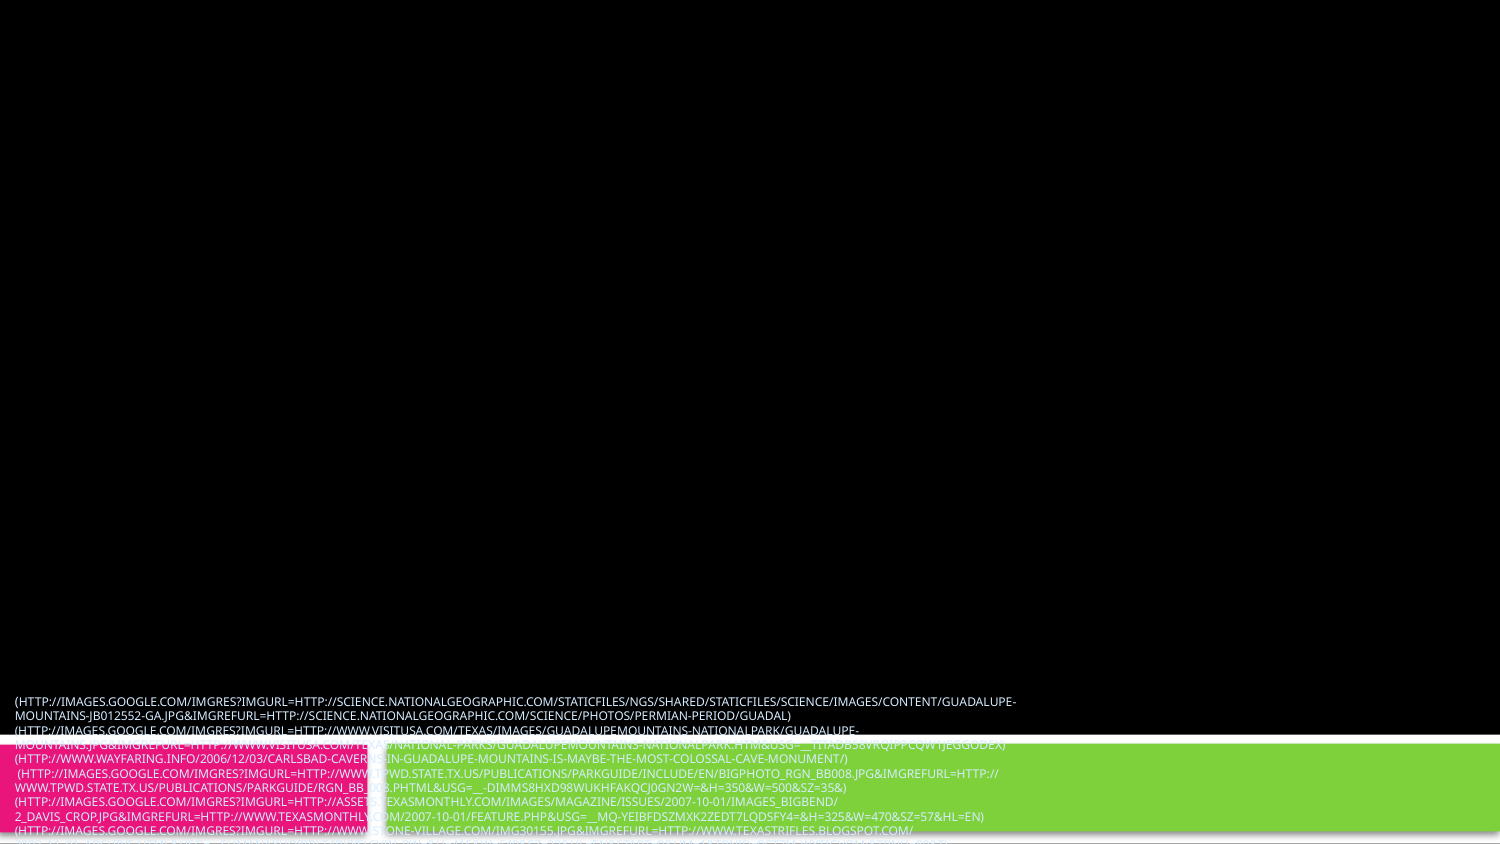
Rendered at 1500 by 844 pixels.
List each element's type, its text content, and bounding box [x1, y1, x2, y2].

title (http://images.google.com/imgres?imgurl=http://science.nationalgeographic.com/staticfiles/NGS/Shared/StaticFiles/Science/Images/Content/guadalupe-mountains-jb012552-ga.jpg&imgrefurl=http://science.nationalgeographic.com/science/photos/permian-period/guadal) (http://images.google.com/imgres?imgurl=http://www.visitusa.com/texas/images/guadalupemountains-nationalpark/guadalupe-mountains.jpg&imgrefurl=http://www.visitusa.com/texas/national-parks/guadalupemountains-nationalpark.htm&usg=__tITadB58vRQIPpcqw1JegGoDex) (http://www.wayfaring.info/2006/12/03/carlsbad-caverns-in-guadalupe-mountains-is-maybe-the-most-colossal-cave-monument/) (http://images.google.com/imgres?imgurl=http://www.tpwd.state.tx.us/publications/parkguide/include/en/bigphoto_rgn_bb008.jpg&imgrefurl=http://www.tpwd.state.tx.us/publications/parkguide/rgn_bb_008.phtml&usg=__-DImms8hXd98wUKhfAKqCj0gN2w=&h=350&w=500&sz=35&) (http://images.google.com/imgres?imgurl=http://assets.texasmonthly.com/images/magazine/issues/2007-10-01/images_bigbend/2_davis_crop.jpg&imgrefurl=http://www.texasmonthly.com/2007-10-01/feature.php&usg=__Mq-YEIBFDSzmXK2ZedT7LqDSFY4=&h=325&w=470&sz=57&hl=en) (http://images.google.com/imgres?imgurl=http://www.stone-village.com/img30155.jpg&imgrefurl=http://www.texastrifles.blogspot.com/2003_11_01_archive.html&usg=__sHmanAXho8iblT4BkysLsViN_pw=&h=415&w=640&sz=22&hl=en&start=9&um=1&tbnid=9ct7M-wxTIgvQM:&tbnh=89&t) [0, 676, 1063, 844]
